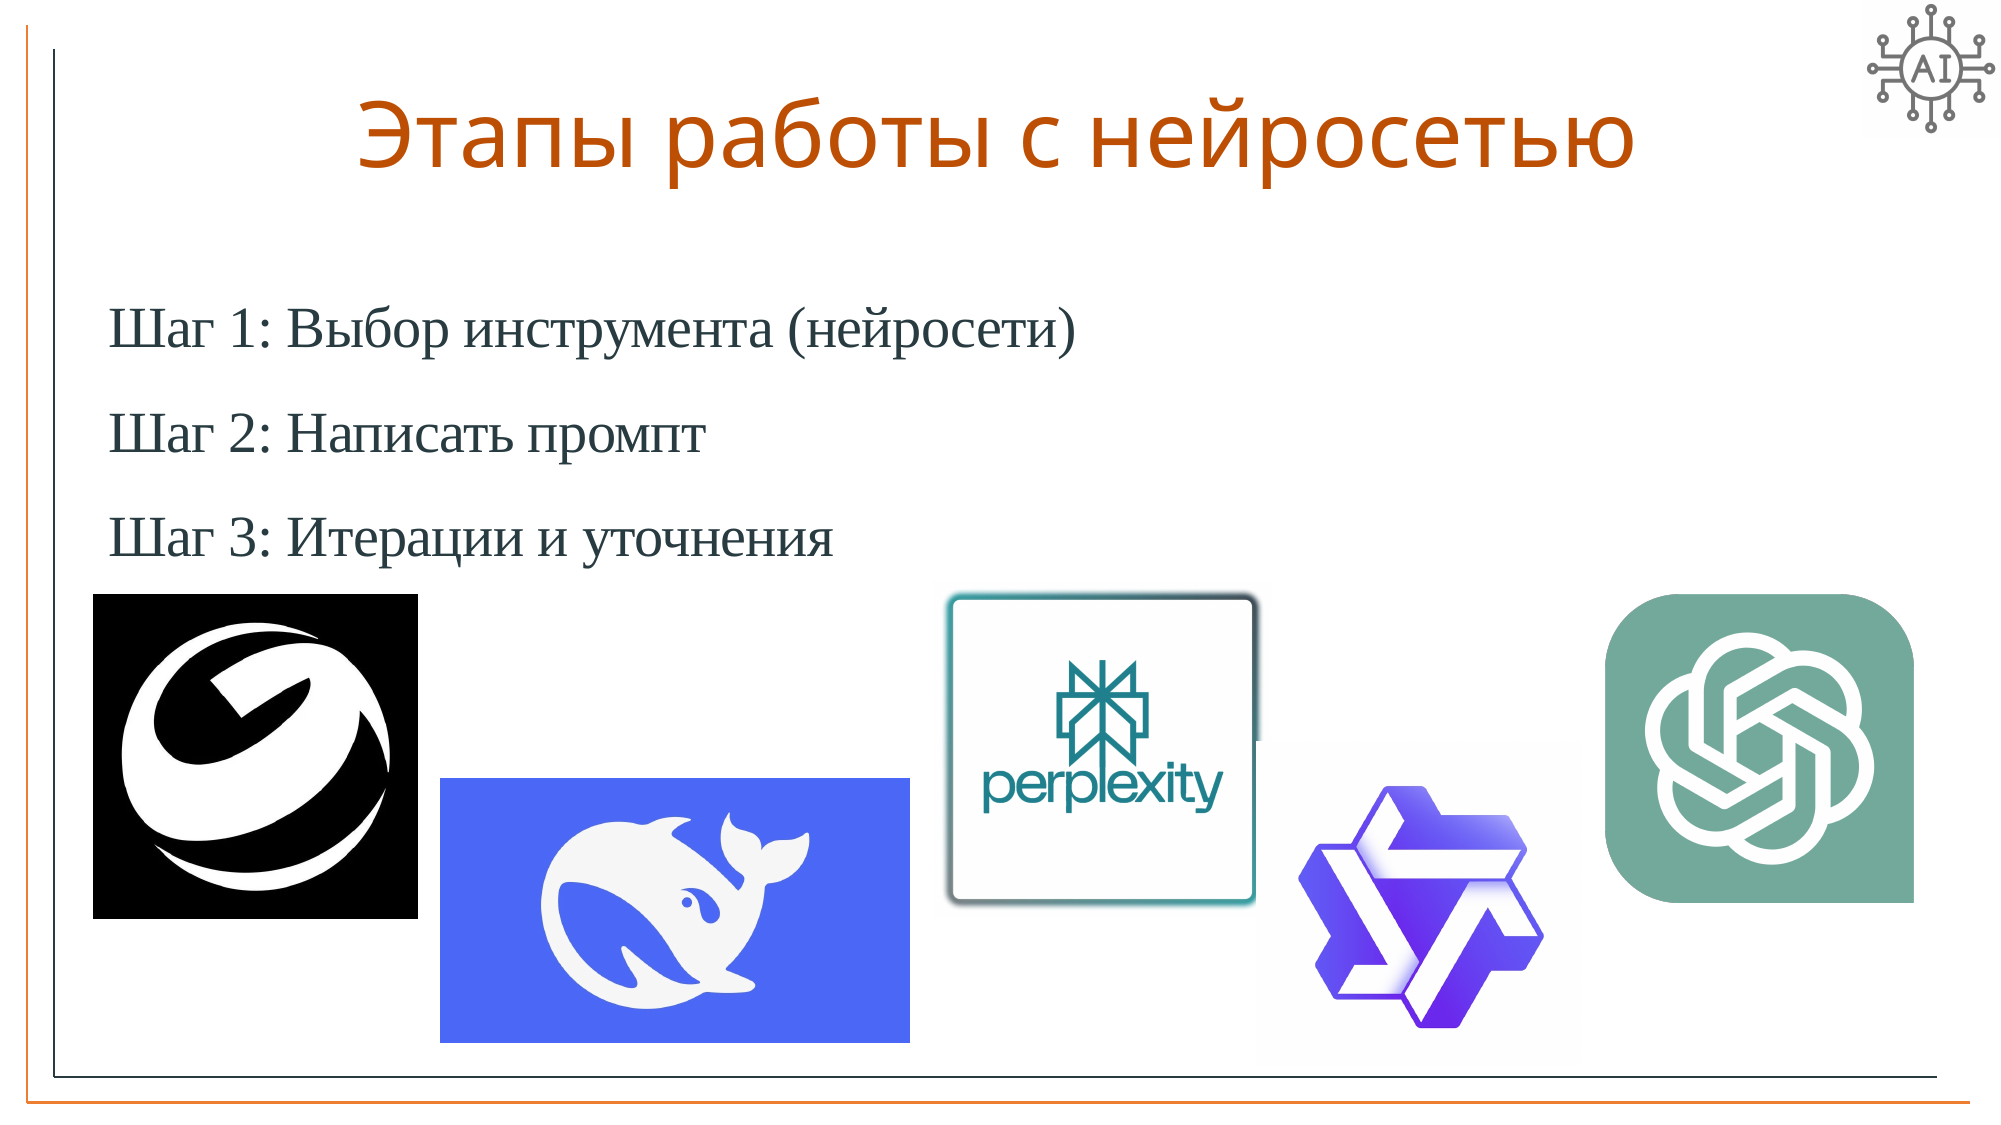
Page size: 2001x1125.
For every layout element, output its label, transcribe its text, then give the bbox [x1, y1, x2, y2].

title Этапы работы с нейросетью [136, 28, 1862, 246]
picture [440, 778, 910, 1043]
picture [933, 580, 1581, 1065]
picture [93, 594, 418, 919]
text_box Шаг 1: Выбор инструмента (нейросети) Шаг 2: Написать промпт Шаг 3: Итерации и уточнения [93, 246, 1932, 616]
picture [1605, 594, 1914, 903]
picture [1862, 0, 2000, 138]
